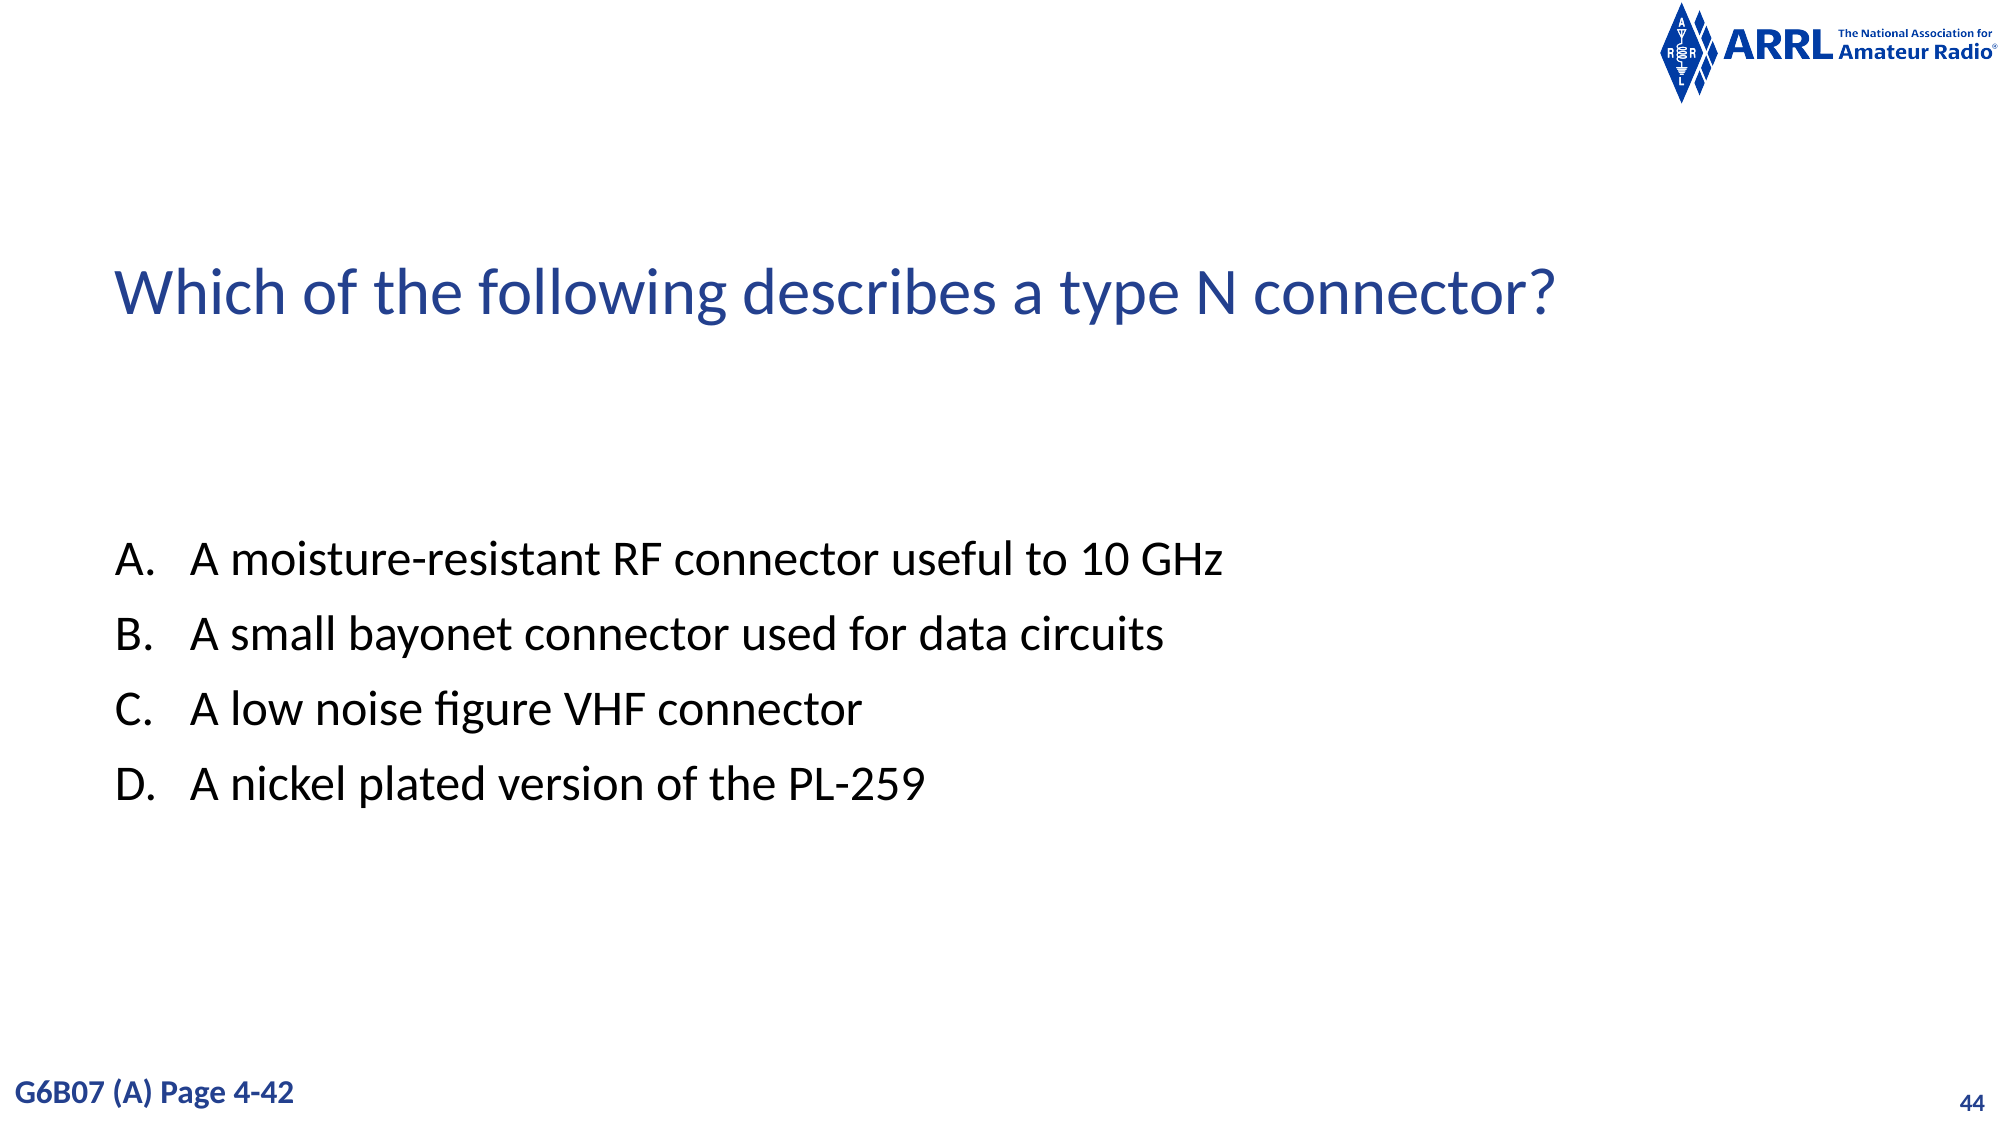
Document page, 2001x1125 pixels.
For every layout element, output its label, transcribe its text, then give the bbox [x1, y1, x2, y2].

list A moisture-resistant RF connector useful to 10 GHz A small bayonet connector used for data circuits A low noise figure VHF connector A nickel plated version of the PL-259 [99, 525, 1900, 1005]
text_box 44 [1899, 1079, 2000, 1125]
text_box G6B07 (A) Page 4-42 [0, 1062, 1313, 1118]
picture [1658, 0, 1999, 106]
title Which of the following describes a type N connector? [99, 249, 1900, 468]
